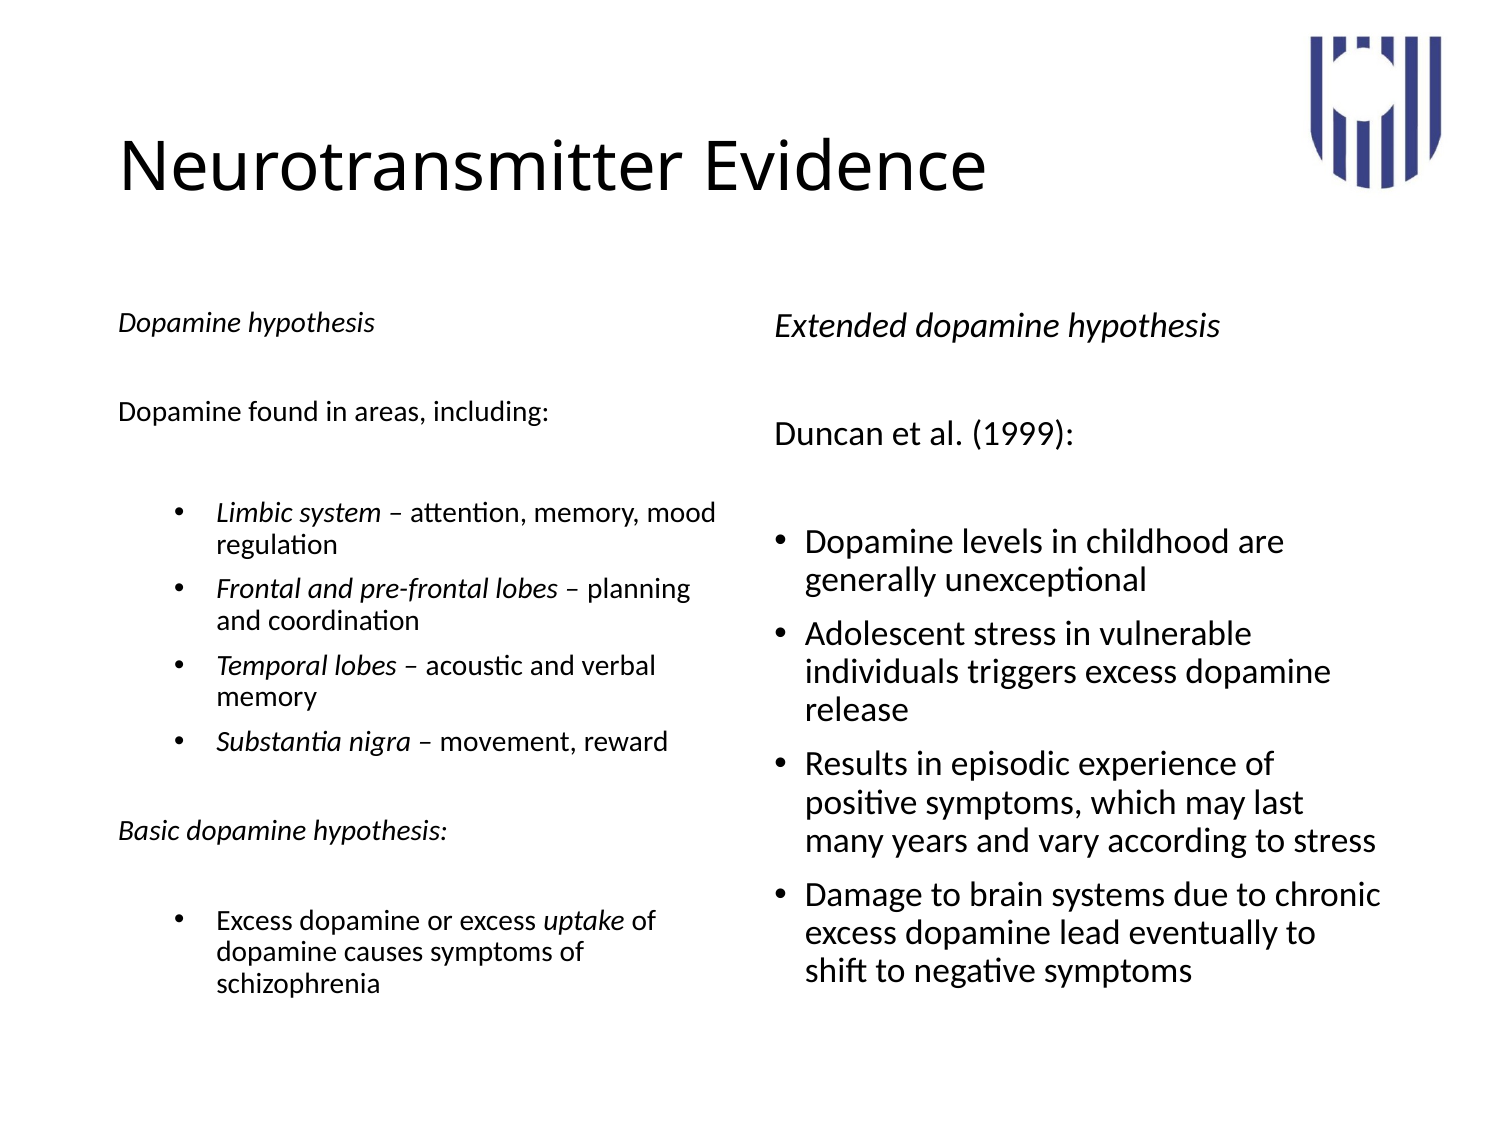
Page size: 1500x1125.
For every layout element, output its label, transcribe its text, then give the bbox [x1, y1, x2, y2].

list Dopamine hypothesis Dopamine found in areas, including: Limbic system – attention, memory, mood regulation Frontal and pre-frontal lobes – planning and coordination Temporal lobes – acoustic and verbal memory Substantia nigra – movement, reward Basic dopamine hypothesis: Excess dopamine or excess uptake of dopamine causes symptoms of schizophrenia [103, 299, 741, 1014]
picture [1257, 0, 1496, 237]
list Extended dopamine hypothesis Duncan et al. (1999): Dopamine levels in childhood are generally unexceptional Adolescent stress in vulnerable individuals triggers excess dopamine release Results in episodic experience of positive symptoms, which may last many years and vary according to stress Damage to brain systems due to chronic excess dopamine lead eventually to shift to negative symptoms [759, 299, 1397, 1014]
title Neurotransmitter Evidence [103, 59, 1397, 278]
